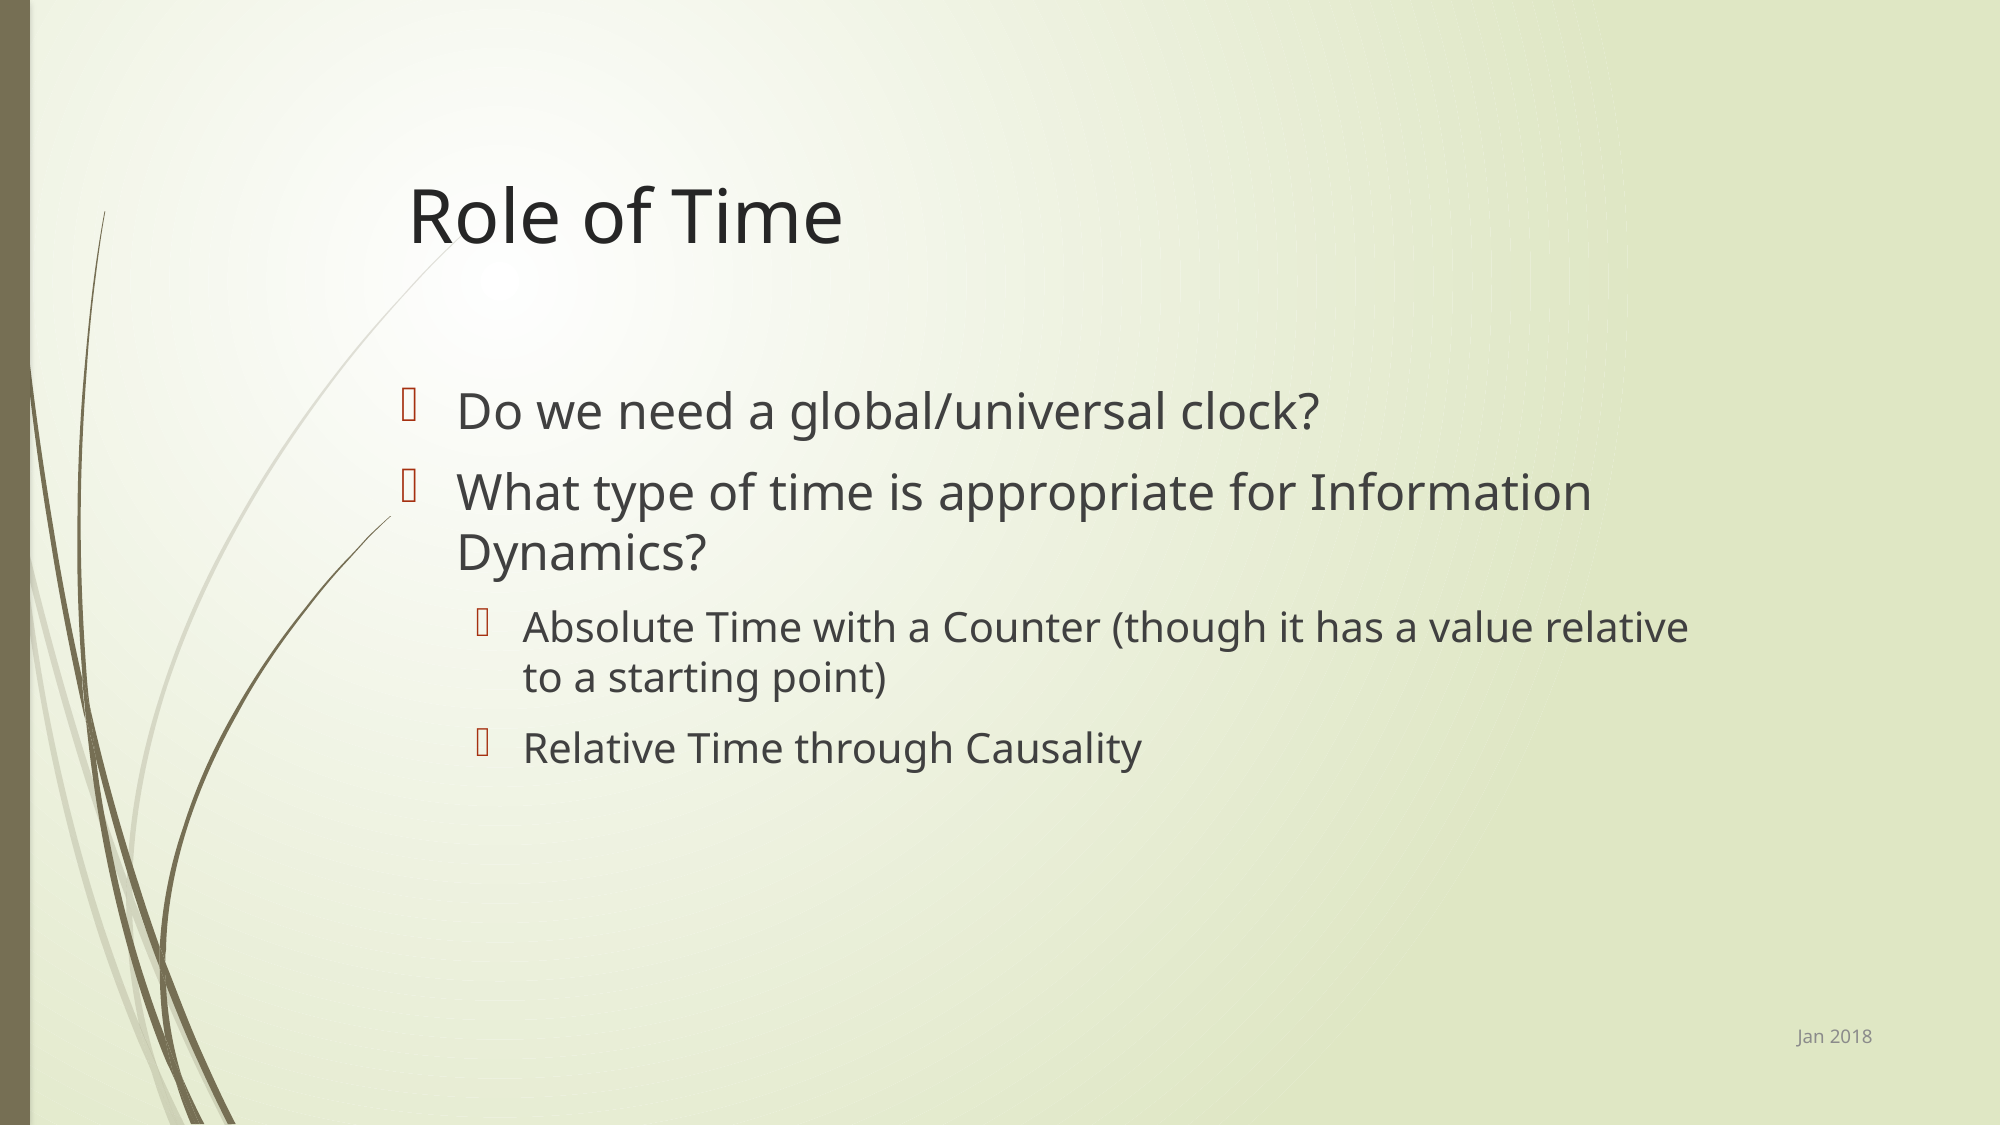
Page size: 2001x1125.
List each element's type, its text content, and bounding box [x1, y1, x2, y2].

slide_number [1699, 1005, 1888, 1067]
title Role of Time [392, 141, 1732, 267]
list Do we need a global/universal clock? What type of time is appropriate for Information Dynamics? Absolute Time with a Counter (though it has a value relative to a starting point) Relative Time through Causality [385, 371, 1717, 1060]
